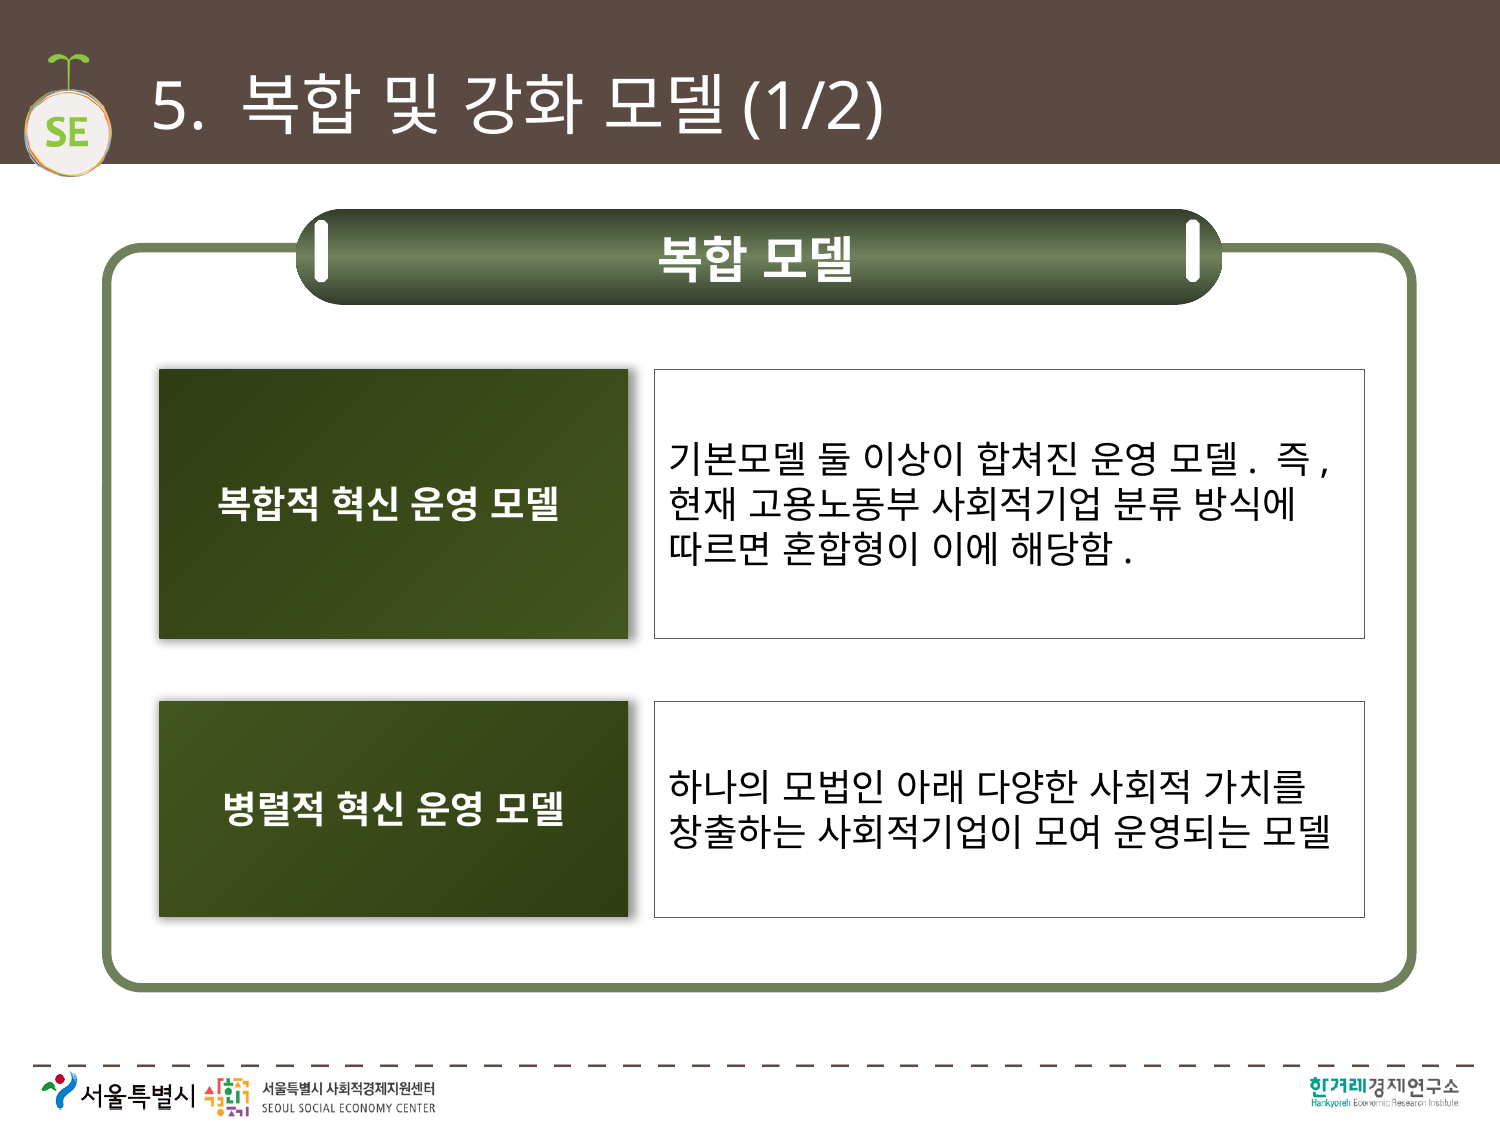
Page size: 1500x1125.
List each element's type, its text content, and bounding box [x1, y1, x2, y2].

text_box [1186, 219, 1200, 282]
text_box [106, 247, 1412, 988]
title 5. 복합 및 강화 모델(1/2) [135, 45, 1463, 161]
text_box 복합 모델 [327, 221, 1185, 297]
text_box [295, 208, 1223, 305]
text_box [314, 220, 327, 283]
text_box 병렬적 혁신 운영 모델 [157, 699, 630, 919]
text_box 기본모델 둘 이상이 합쳐진 운영 모델. 즉, 현재 고용노동부 사회적기업 분류 방식에 따르면 혼합형이 이에 해당함. [652, 367, 1366, 641]
picture [0, 0, 1500, 1125]
text_box 하나의 모법인 아래 다양한 사회적 가치를 창출하는 사회적기업이 모여 운영되는 모델 [652, 699, 1366, 919]
text_box 복합적 혁신 운영 모델 [157, 367, 630, 641]
